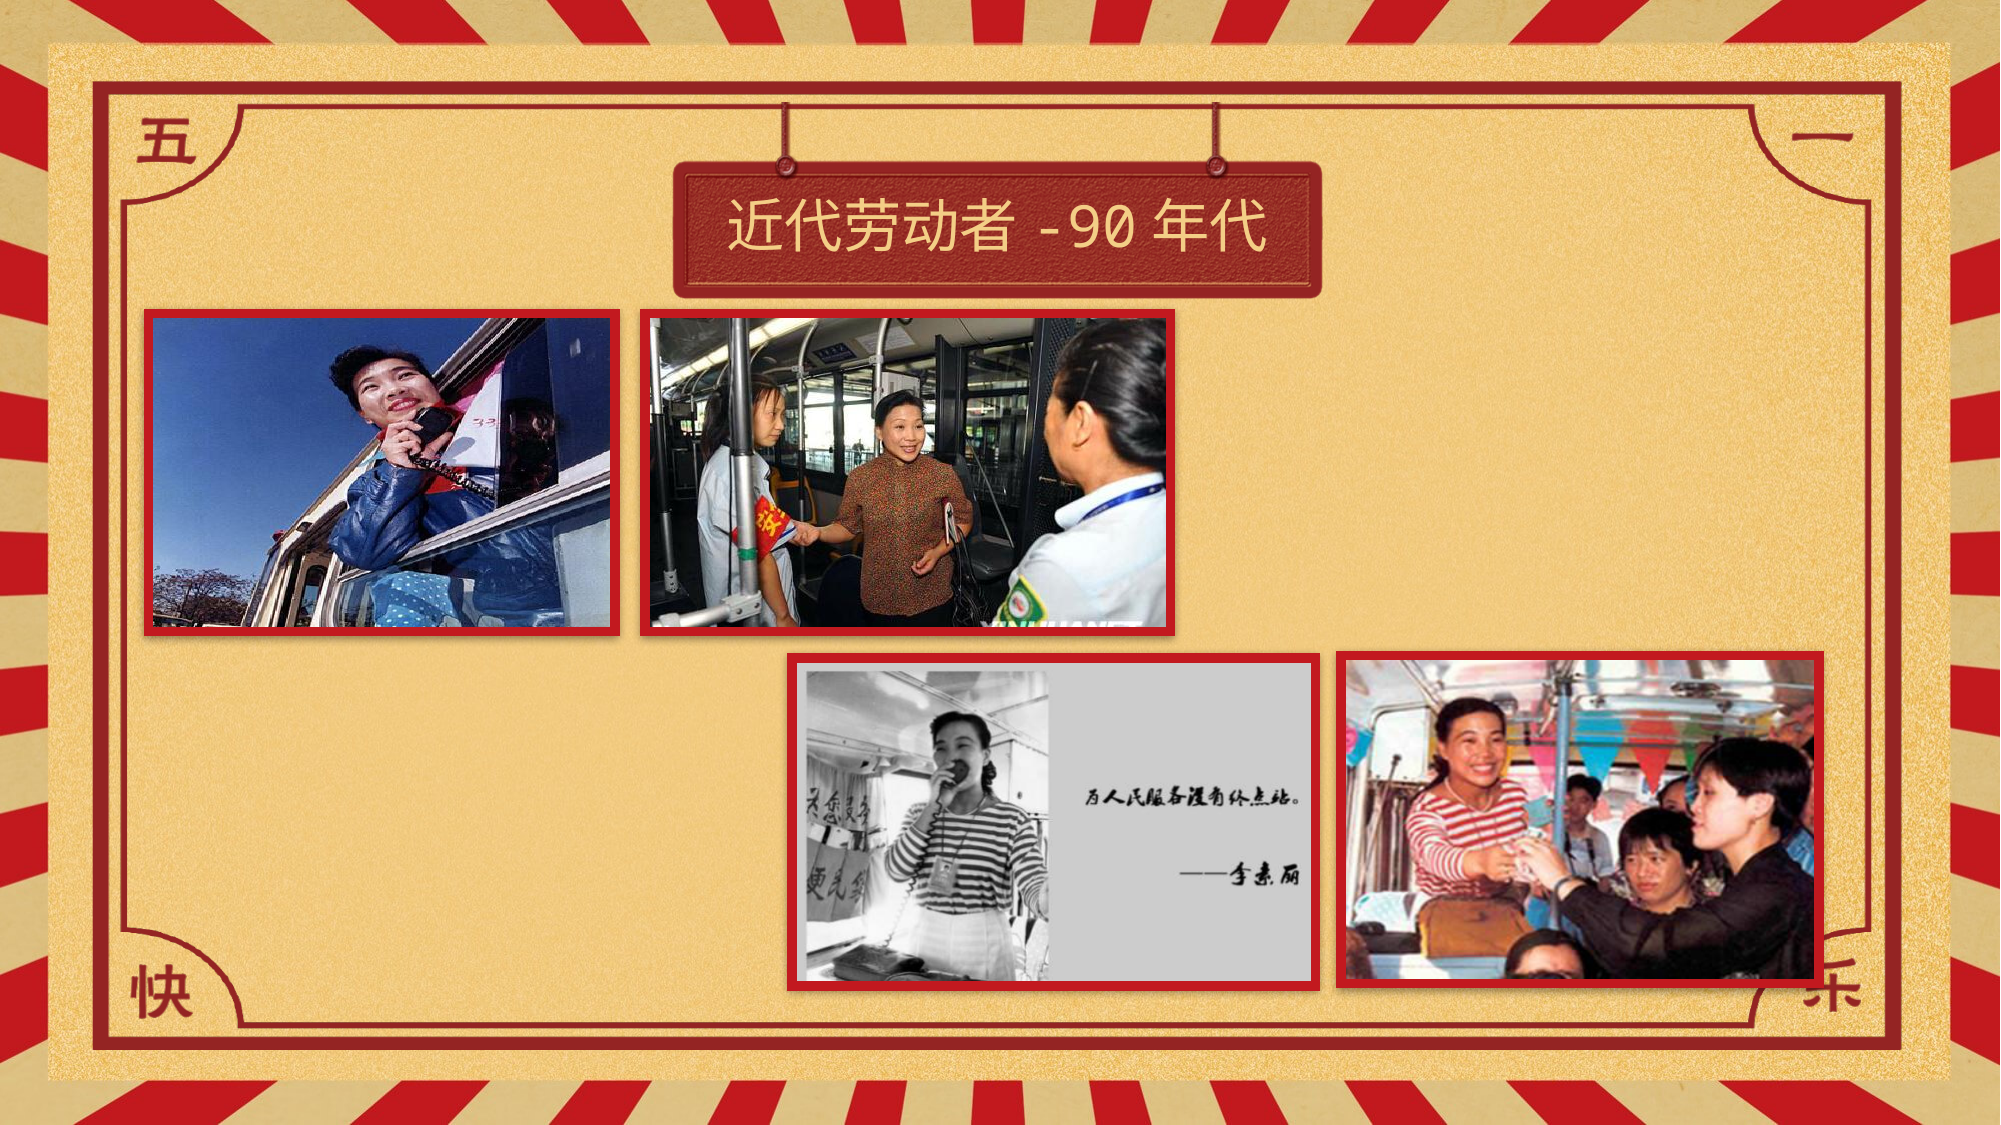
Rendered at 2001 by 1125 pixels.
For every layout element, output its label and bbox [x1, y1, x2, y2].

text_box [506, 102, 1488, 318]
picture [0, 11, 2000, 1125]
list [153, 317, 611, 627]
picture [0, 0, 2000, 10]
